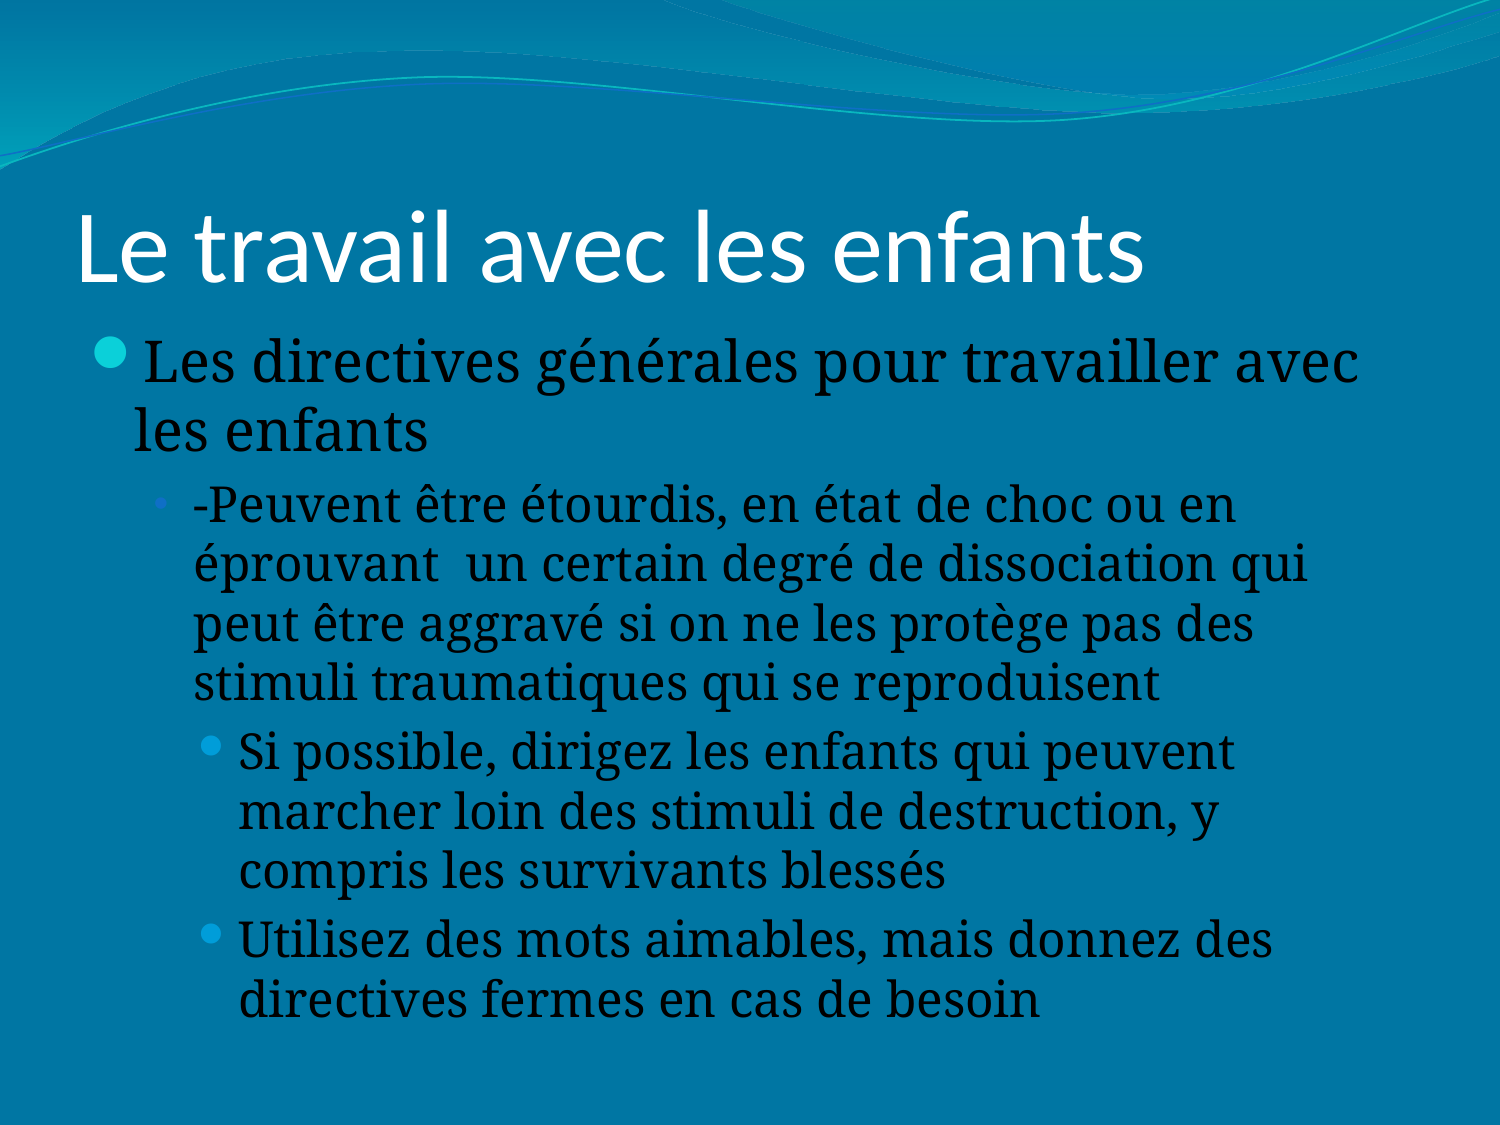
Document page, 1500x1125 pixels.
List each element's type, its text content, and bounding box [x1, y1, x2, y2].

title Le travail avec les enfants [75, 115, 1425, 303]
list Les directives générales pour travailler avec les enfants -Peuvent être étourdis, en état de choc ou en éprouvant un certain degré de dissociation qui peut être aggravé si on ne les protège pas des stimuli traumatiques qui se reproduisent Si possible, dirigez les enfants qui peuvent marcher loin des stimuli de destruction, y compris les survivants blessés Utilisez des mots aimables, mais donnez des directives fermes en cas de besoin [75, 317, 1425, 1038]
